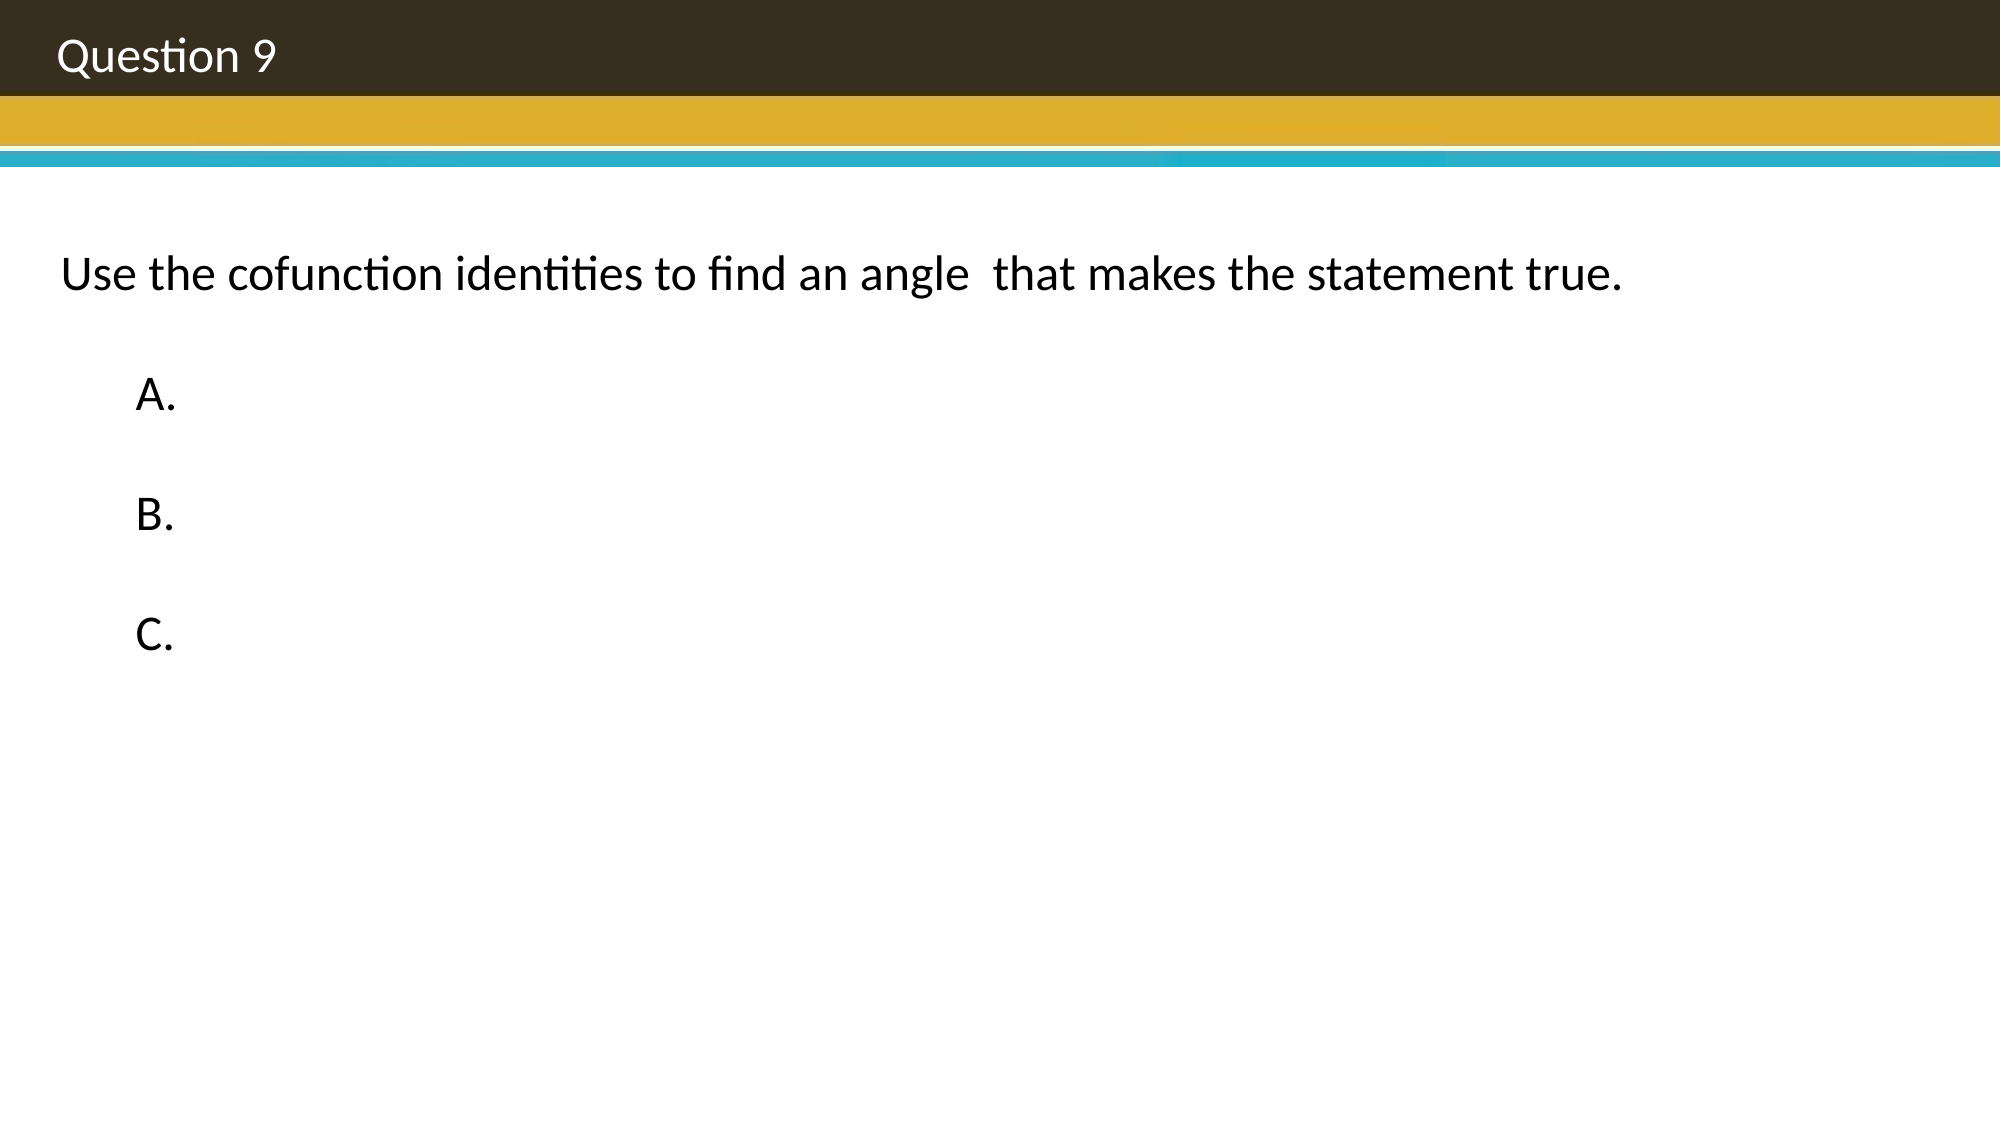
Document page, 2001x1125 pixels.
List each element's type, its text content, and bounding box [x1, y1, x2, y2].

picture [0, 0, 2000, 167]
text_box Question 9 [41, 14, 293, 90]
